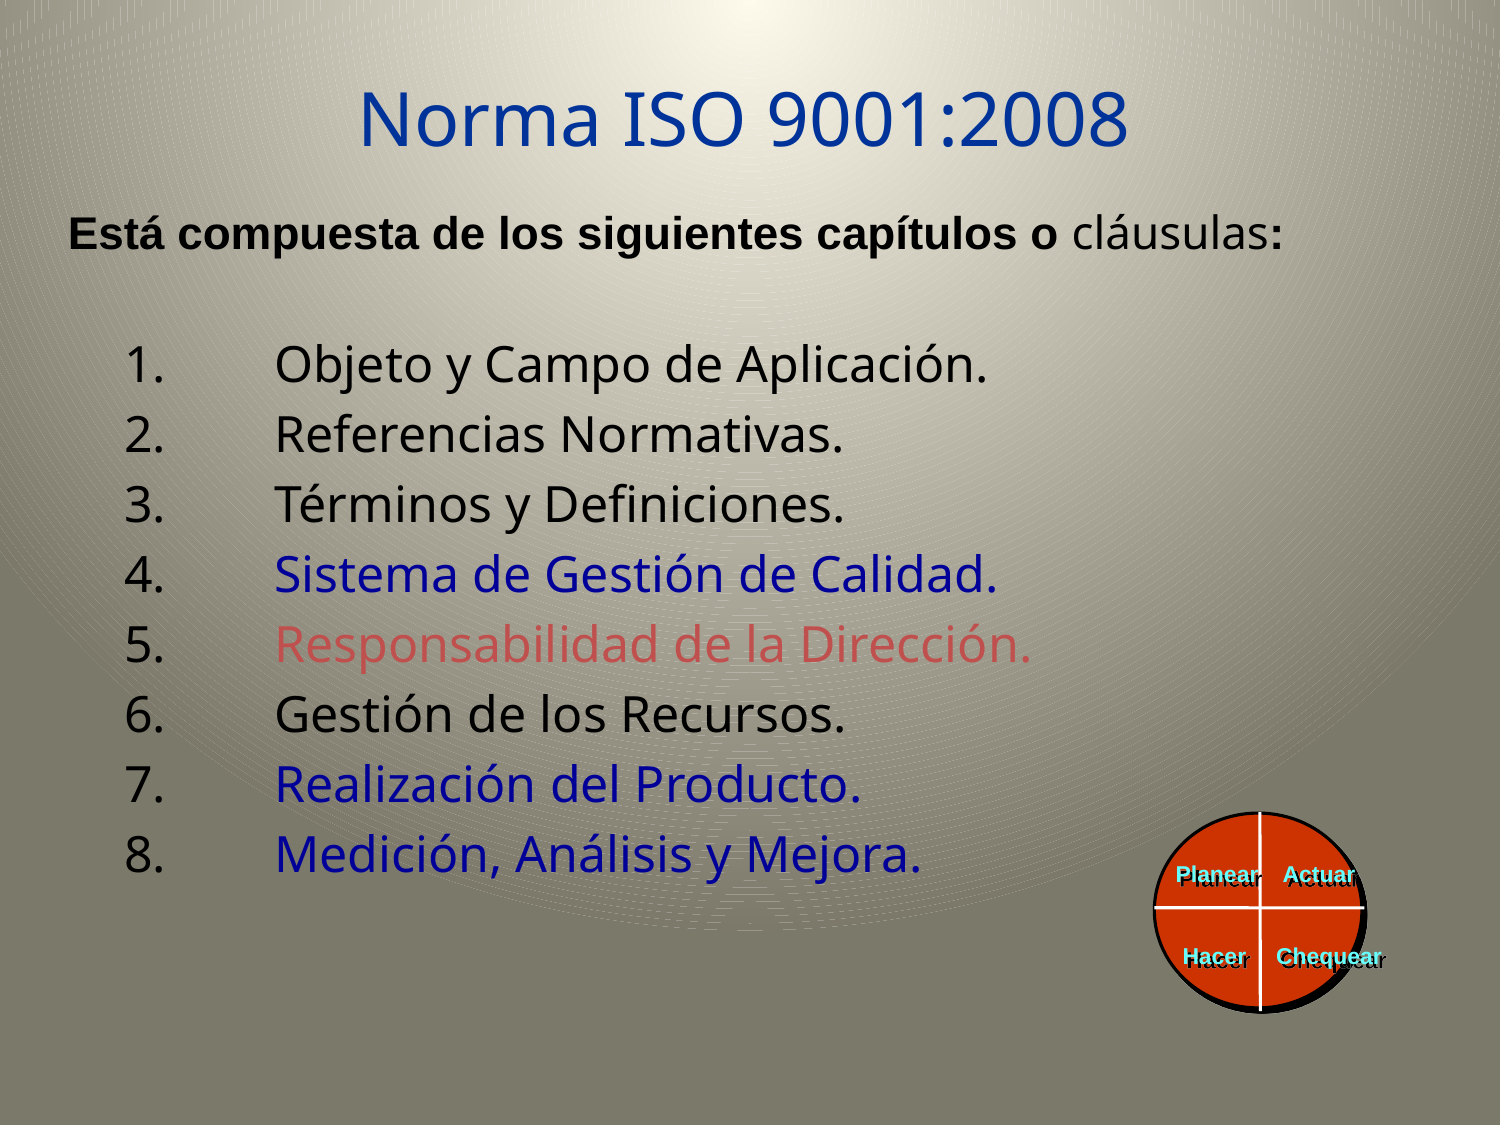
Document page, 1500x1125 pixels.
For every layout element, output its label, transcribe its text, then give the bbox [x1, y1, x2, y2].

text_box Está compuesta de los siguientes capítulos o cláusulas: 1. Objeto y Campo de Aplicación. 2. Referencias Normativas. 3. Términos y Definiciones. 4. Sistema de Gestión de Calidad. 5. Responsabilidad de la Dirección. 6. Gestión de los Recursos. 7. Realización del Producto. 8. Medición, Análisis y Mejora. [53, 196, 1424, 988]
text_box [1080, 798, 1435, 1012]
title Norma ISO 9001:2008 [29, 54, 1460, 179]
